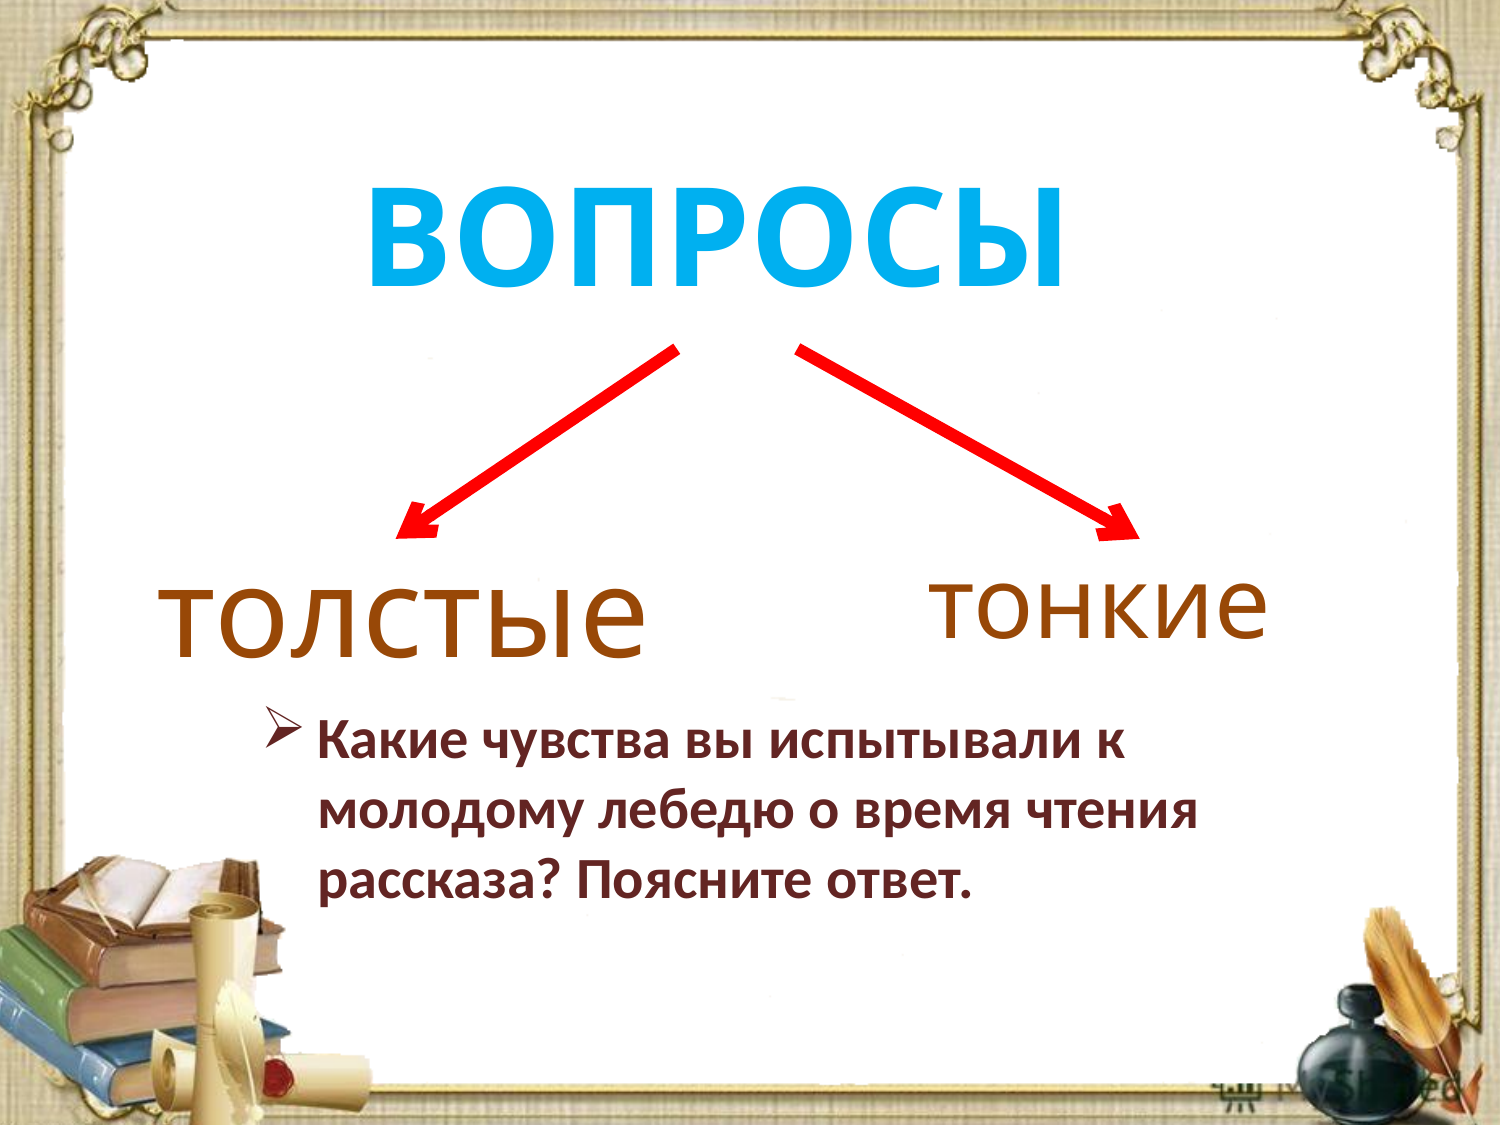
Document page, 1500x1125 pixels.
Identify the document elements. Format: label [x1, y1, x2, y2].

picture [0, 0, 1500, 1125]
text_box [796, 348, 1141, 540]
text_box [395, 348, 677, 540]
